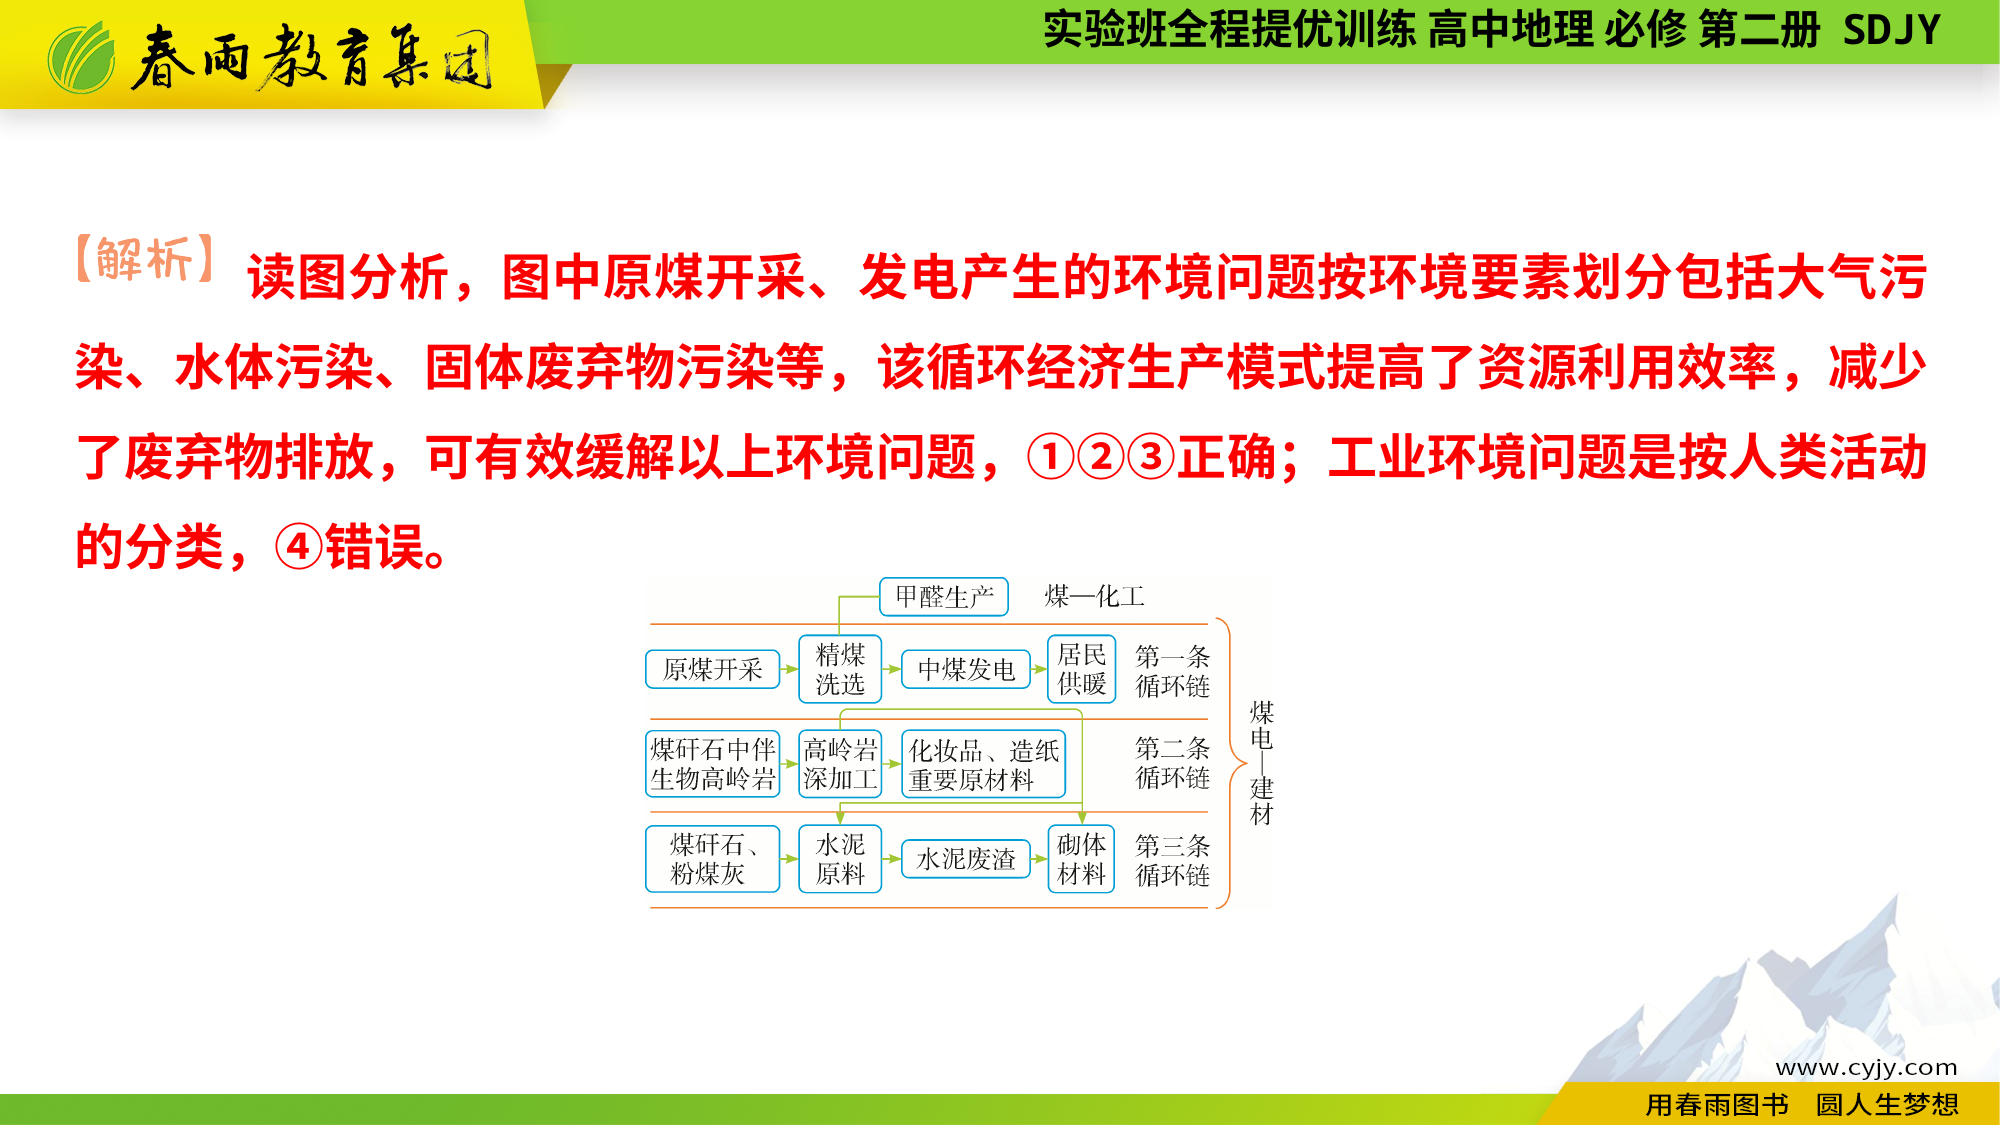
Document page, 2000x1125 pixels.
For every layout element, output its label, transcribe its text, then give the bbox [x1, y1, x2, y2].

list 读图分析，图中原煤开采、发电产生的环境问题按环境要素划分包括大气污染、水体污染、固体废弃物污染等，该循环经济生产模式提高了资源利用效率，减少了废弃物排放，可有效缓解以上环境问题，①②③正确；工业环境问题是按人类活动的分类，④错误。 [59, 208, 1944, 587]
picture [0, 0, 2000, 1125]
